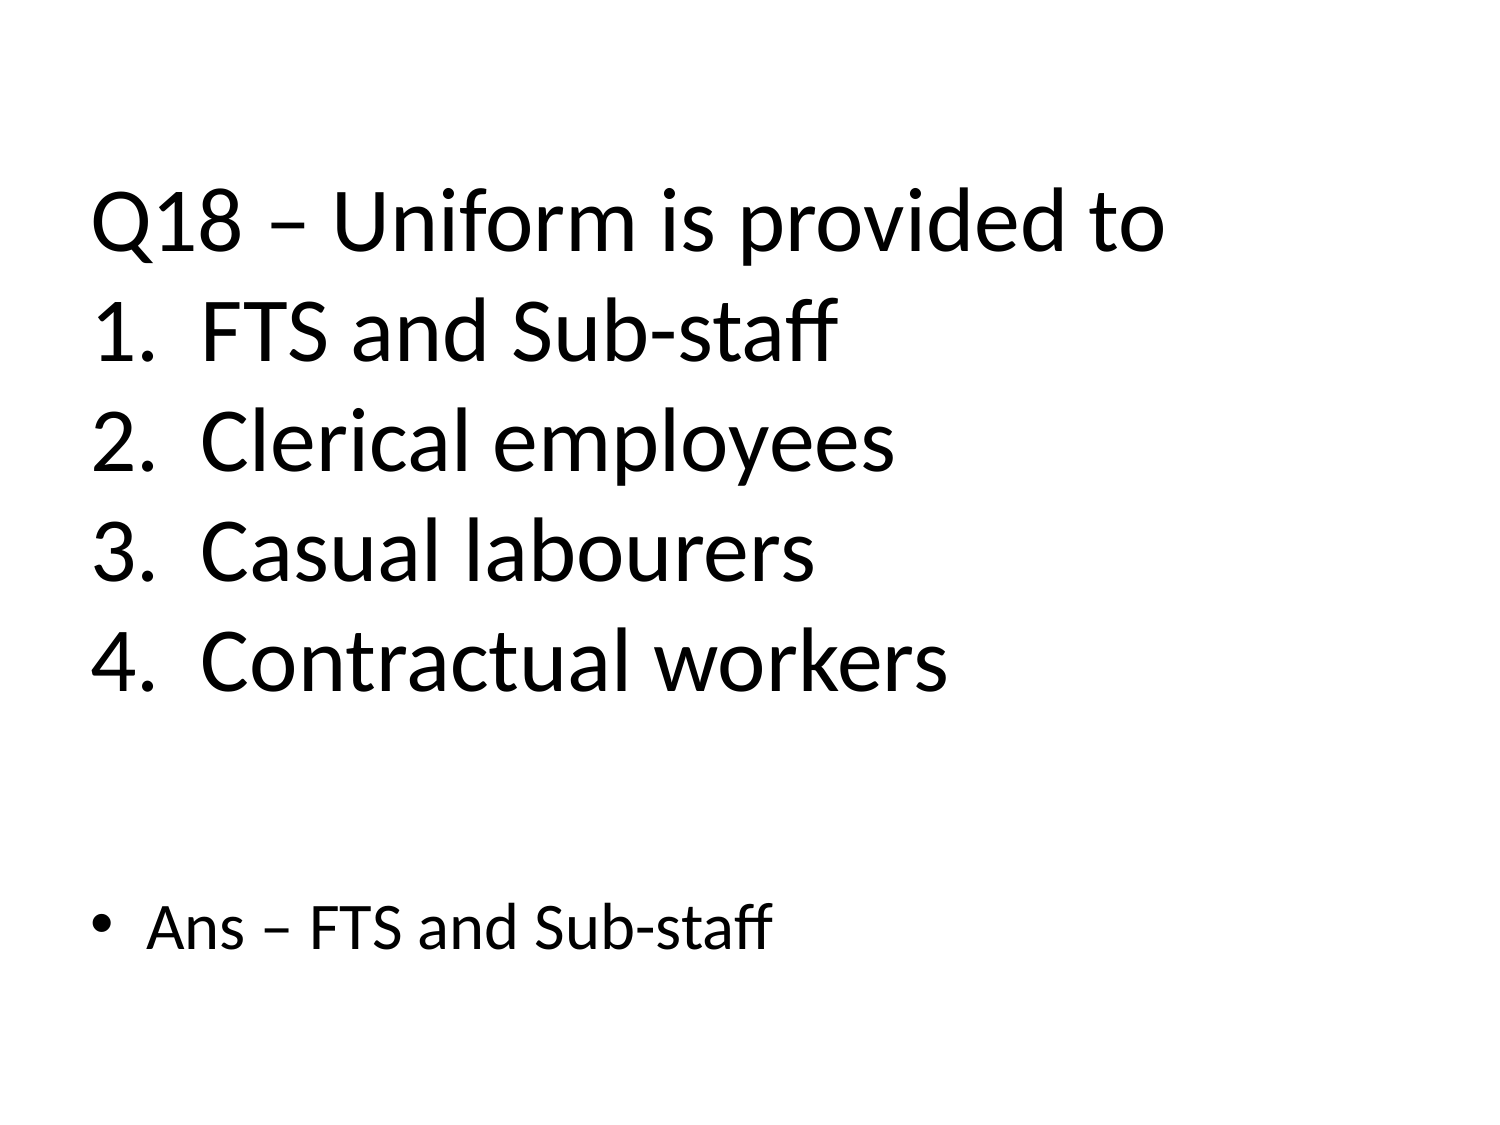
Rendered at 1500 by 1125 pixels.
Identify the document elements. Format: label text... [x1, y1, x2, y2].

title Q18 – Uniform is provided to 1. FTS and Sub-staff 2. Clerical employees 3. Casual labourers 4. Contractual workers [75, 45, 1425, 825]
list Ans – FTS and Sub-staff [75, 875, 1425, 1005]
